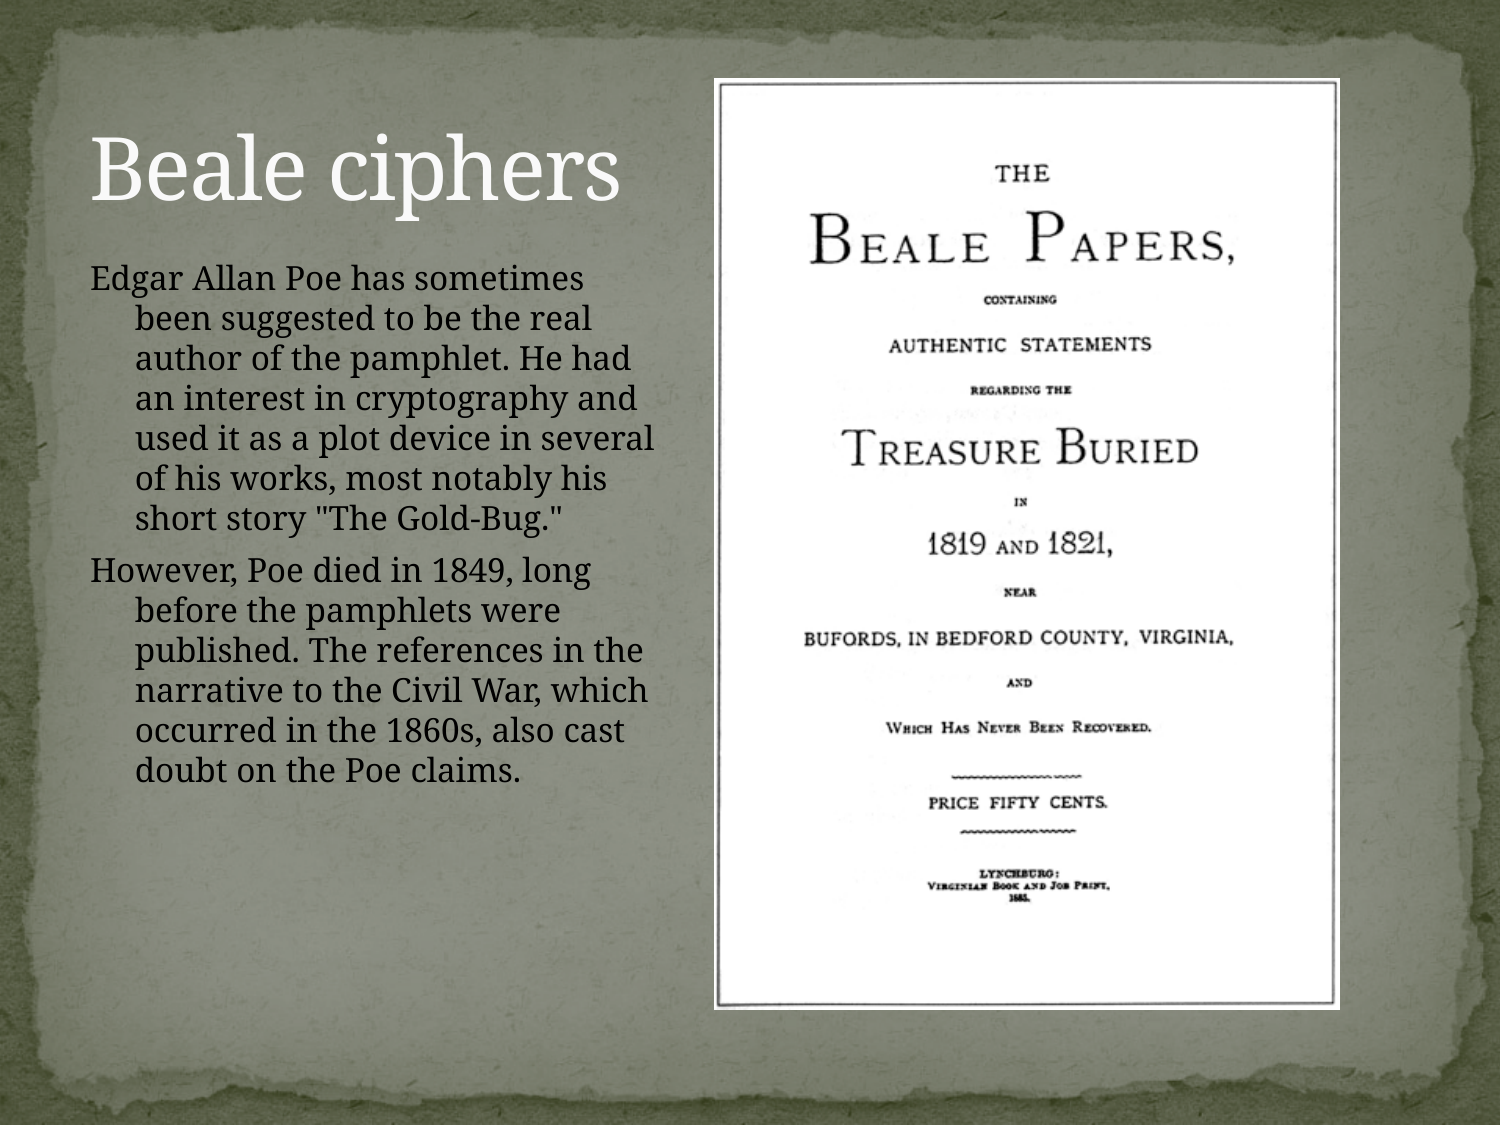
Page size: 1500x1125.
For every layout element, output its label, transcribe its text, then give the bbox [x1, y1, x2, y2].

title Beale ciphers [74, 24, 1425, 225]
list Edgar Allan Poe has sometimes been suggested to be the real author of the pamphlet. He had an interest in cryptography and used it as a plot device in several of his works, most notably his short story "The Gold-Bug." However, Poe died in 1849, long before the pamphlets were published. The references in the narrative to the Civil War, which occurred in the 1860s, also cast doubt on the Poe claims. [74, 249, 680, 1012]
picture [714, 78, 1340, 1010]
